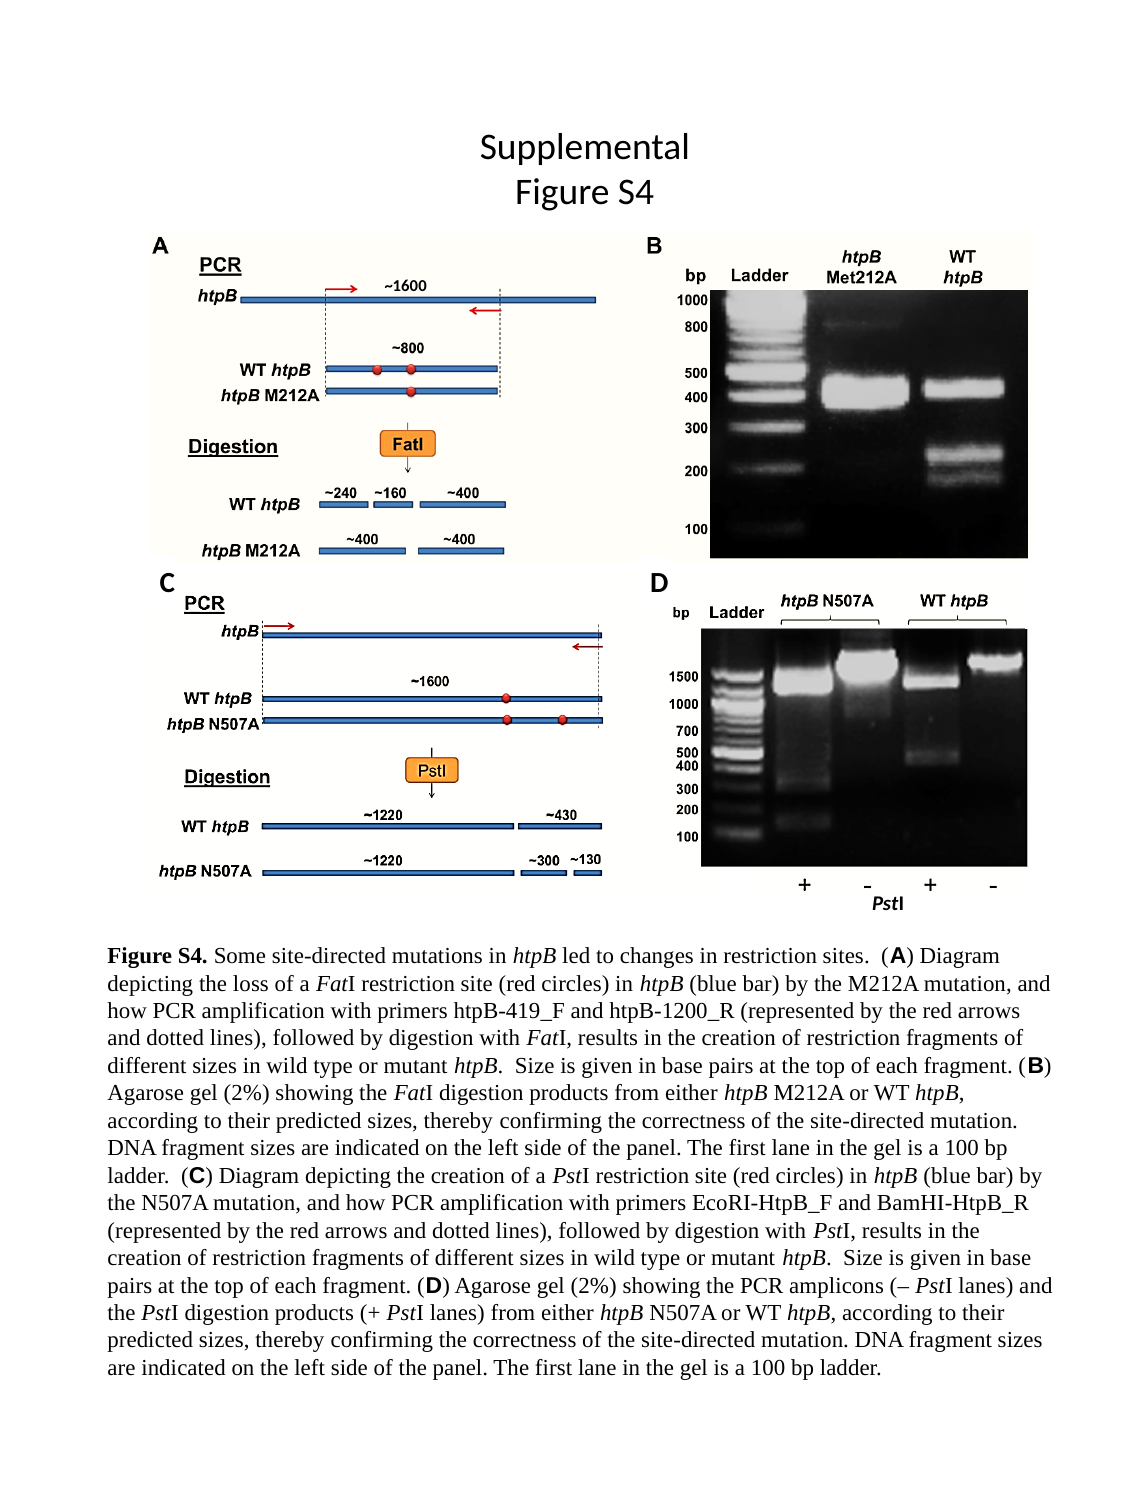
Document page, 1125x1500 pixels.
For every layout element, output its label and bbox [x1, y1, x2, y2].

text_box [92, 114, 1070, 1398]
